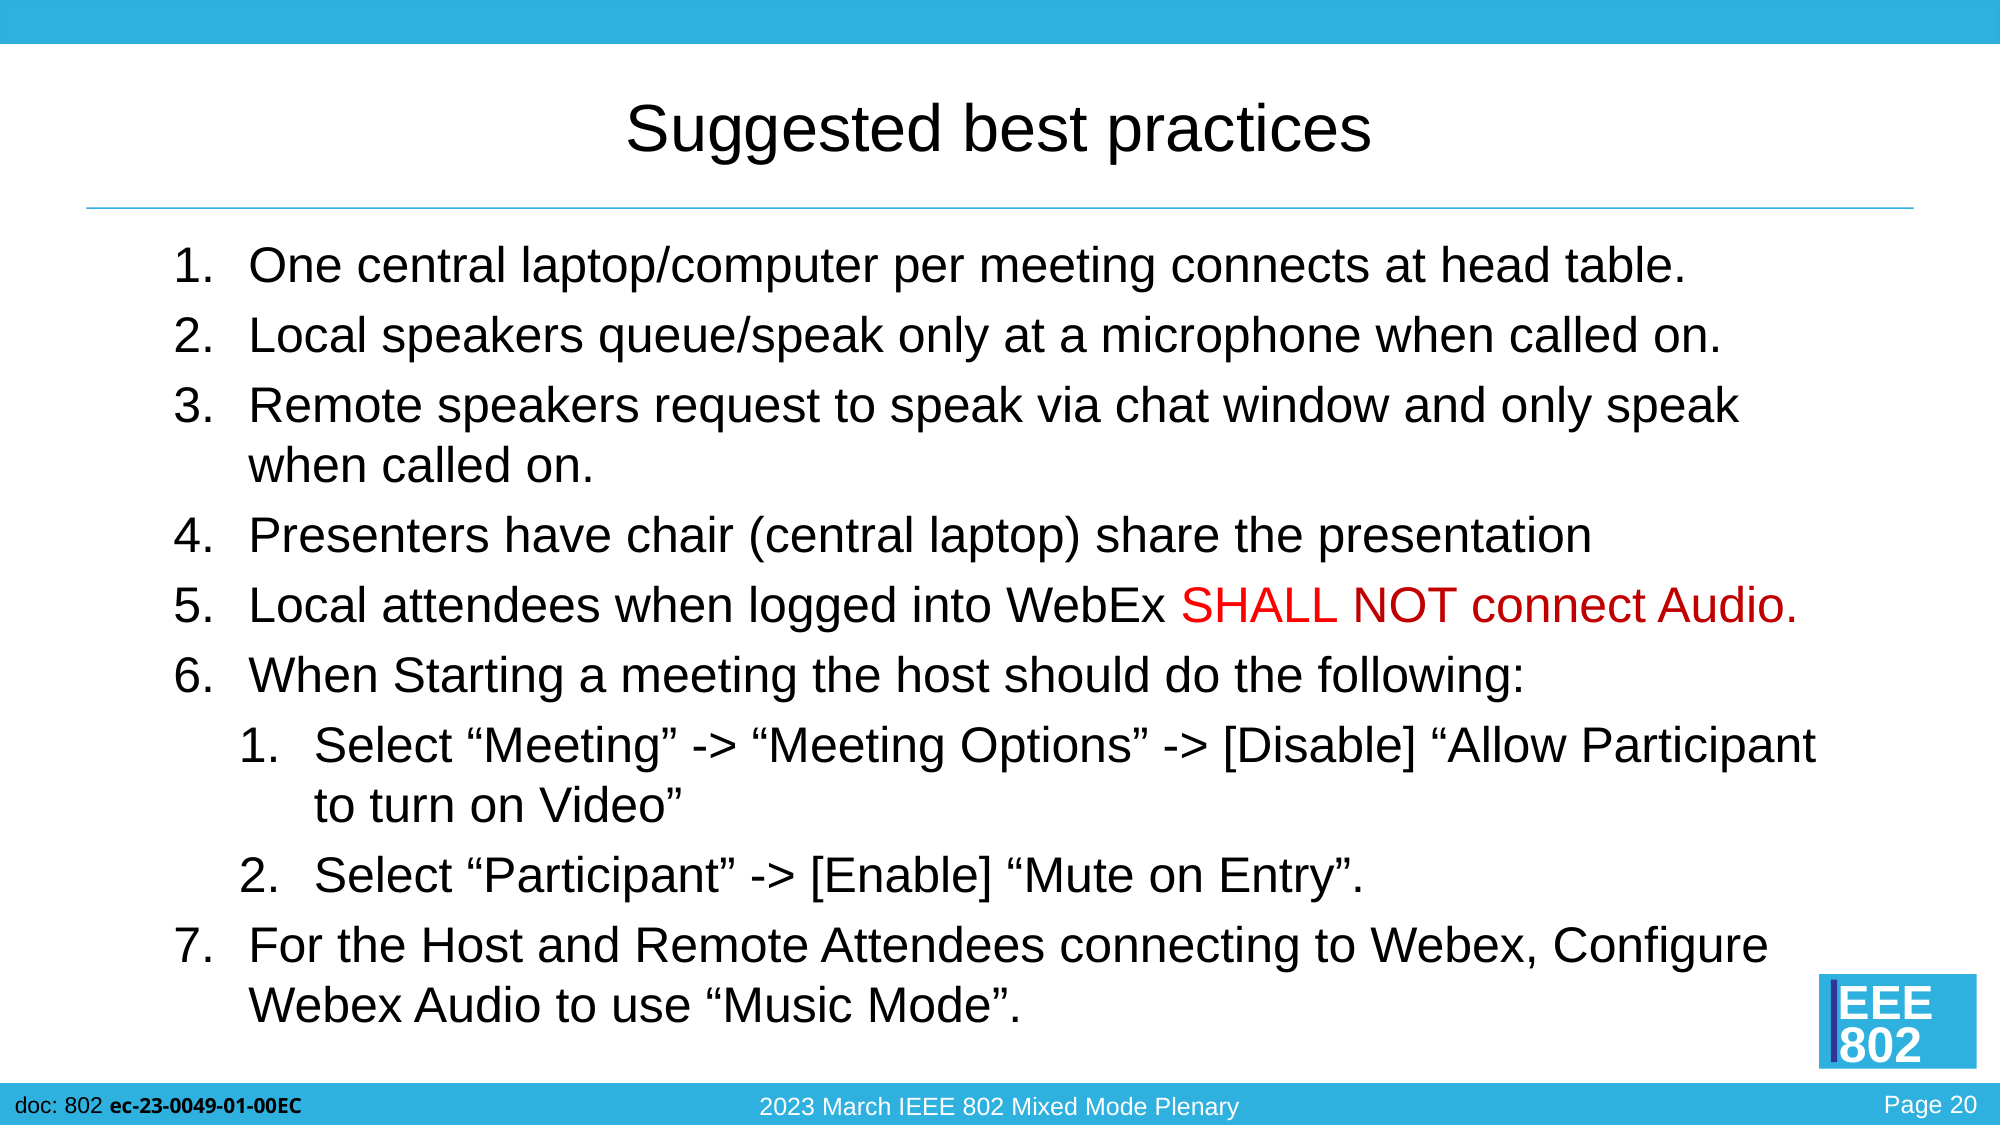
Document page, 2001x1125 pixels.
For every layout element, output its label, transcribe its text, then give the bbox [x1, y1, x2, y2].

list One central laptop/computer per meeting connects at head table. Local speakers queue/speak only at a microphone when called on. Remote speakers request to speak via chat window and only speak when called on. Presenters have chair (central laptop) share the presentation Local attendees when logged into WebEx SHALL NOT connect Audio. When Starting a meeting the host should do the following: Select “Meeting” -> “Meeting Options” -> [Disable] “Allow Participant to turn on Video” Select “Participant” -> [Enable] “Mute on Entry”. For the Host and Remote Attendees connecting to Webex, Configure Webex Audio to use “Music Mode”. [158, 224, 1858, 1063]
title Suggested best practices [99, 60, 1900, 191]
